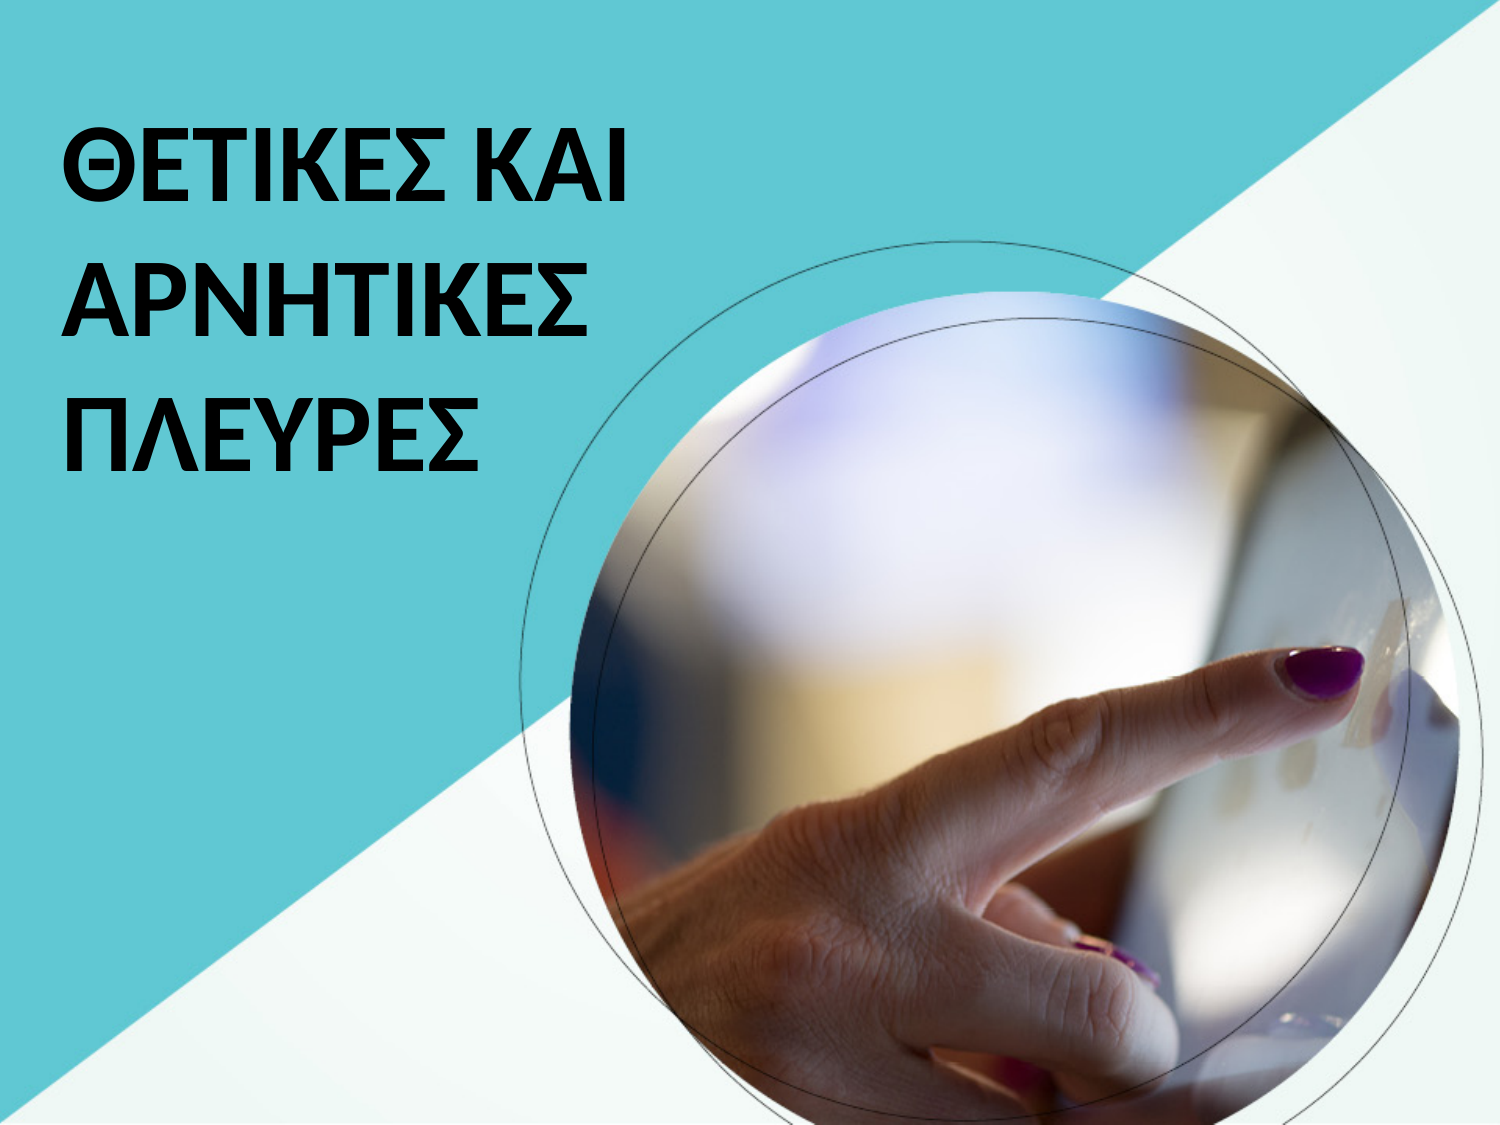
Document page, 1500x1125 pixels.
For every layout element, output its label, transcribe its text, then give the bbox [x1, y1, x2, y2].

picture [0, 0, 1500, 1125]
text_box ΘΕΤΙΚΕΣ ΚΑΙ ΑΡΝΗΤΙΚΕΣ ΠΛΕΥΡΕΣ [46, 81, 1167, 637]
